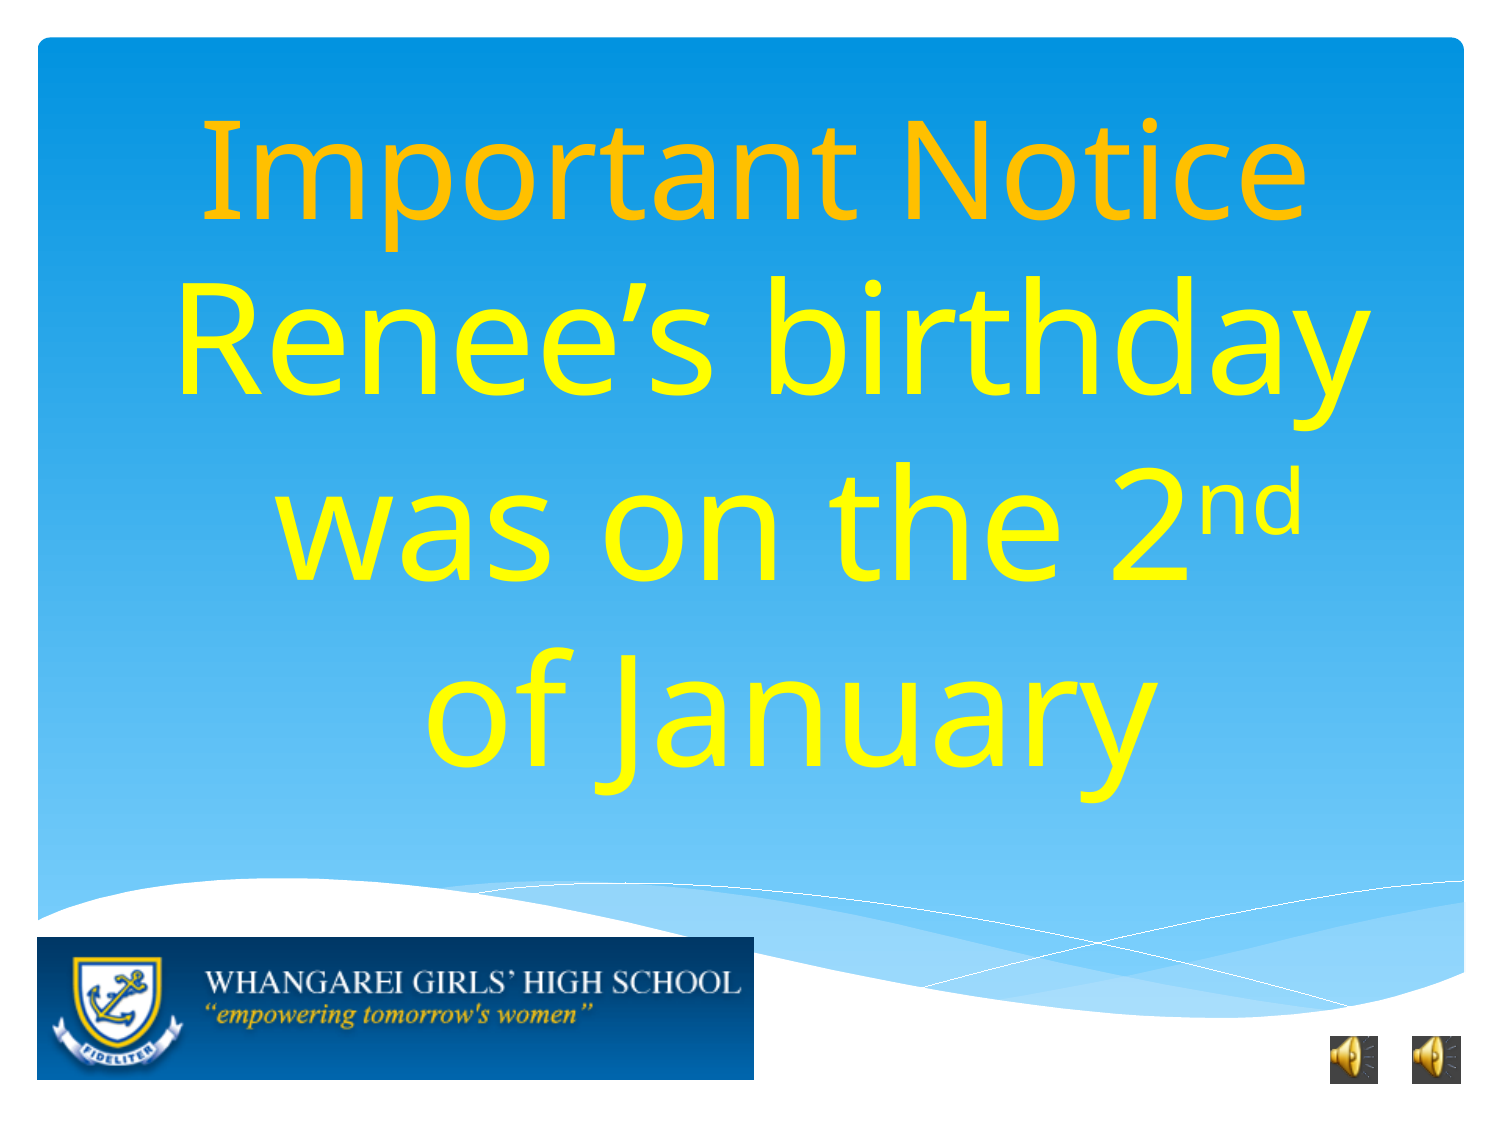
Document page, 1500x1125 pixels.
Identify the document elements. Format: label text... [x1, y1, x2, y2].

picture [1411, 1034, 1462, 1086]
picture [37, 937, 754, 1080]
text_box Renee’s birthday was on the 2nd of January [149, 231, 1391, 963]
picture [1328, 1034, 1380, 1086]
text_box Important Notice [149, 37, 1362, 255]
